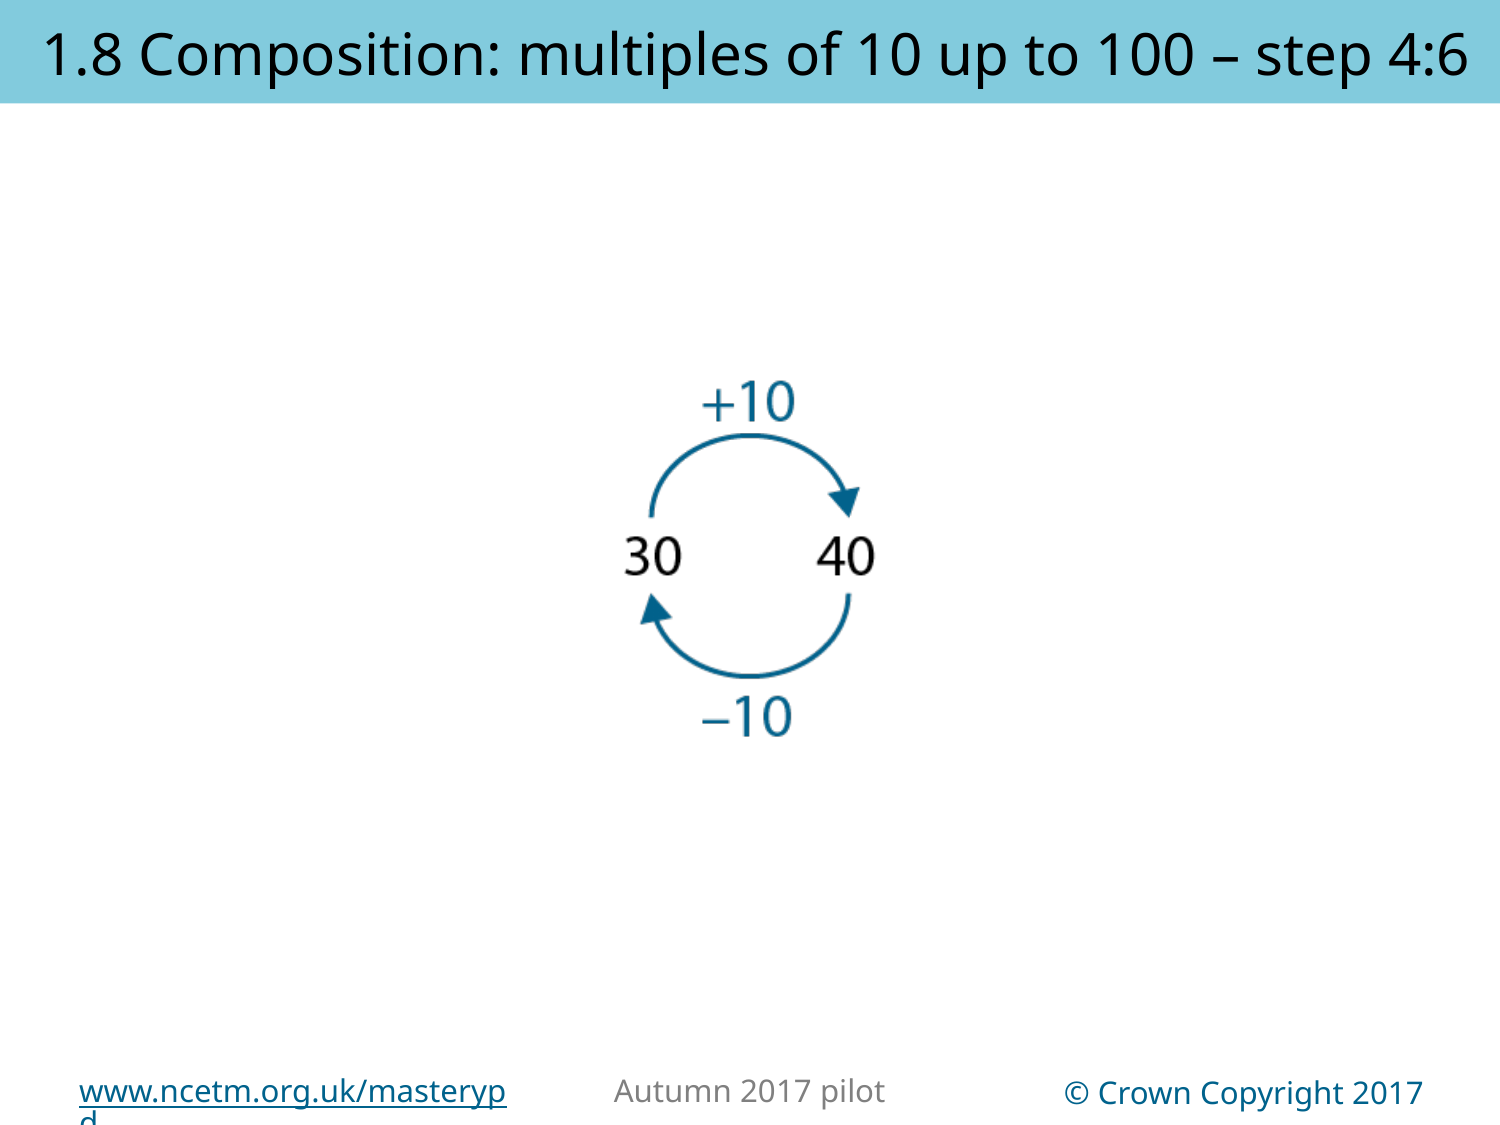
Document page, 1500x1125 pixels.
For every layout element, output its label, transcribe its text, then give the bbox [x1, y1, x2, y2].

list 1.8 Composition: multiples of 10 up to 100 – step 4:6 [0, 0, 1500, 104]
picture [607, 373, 892, 762]
